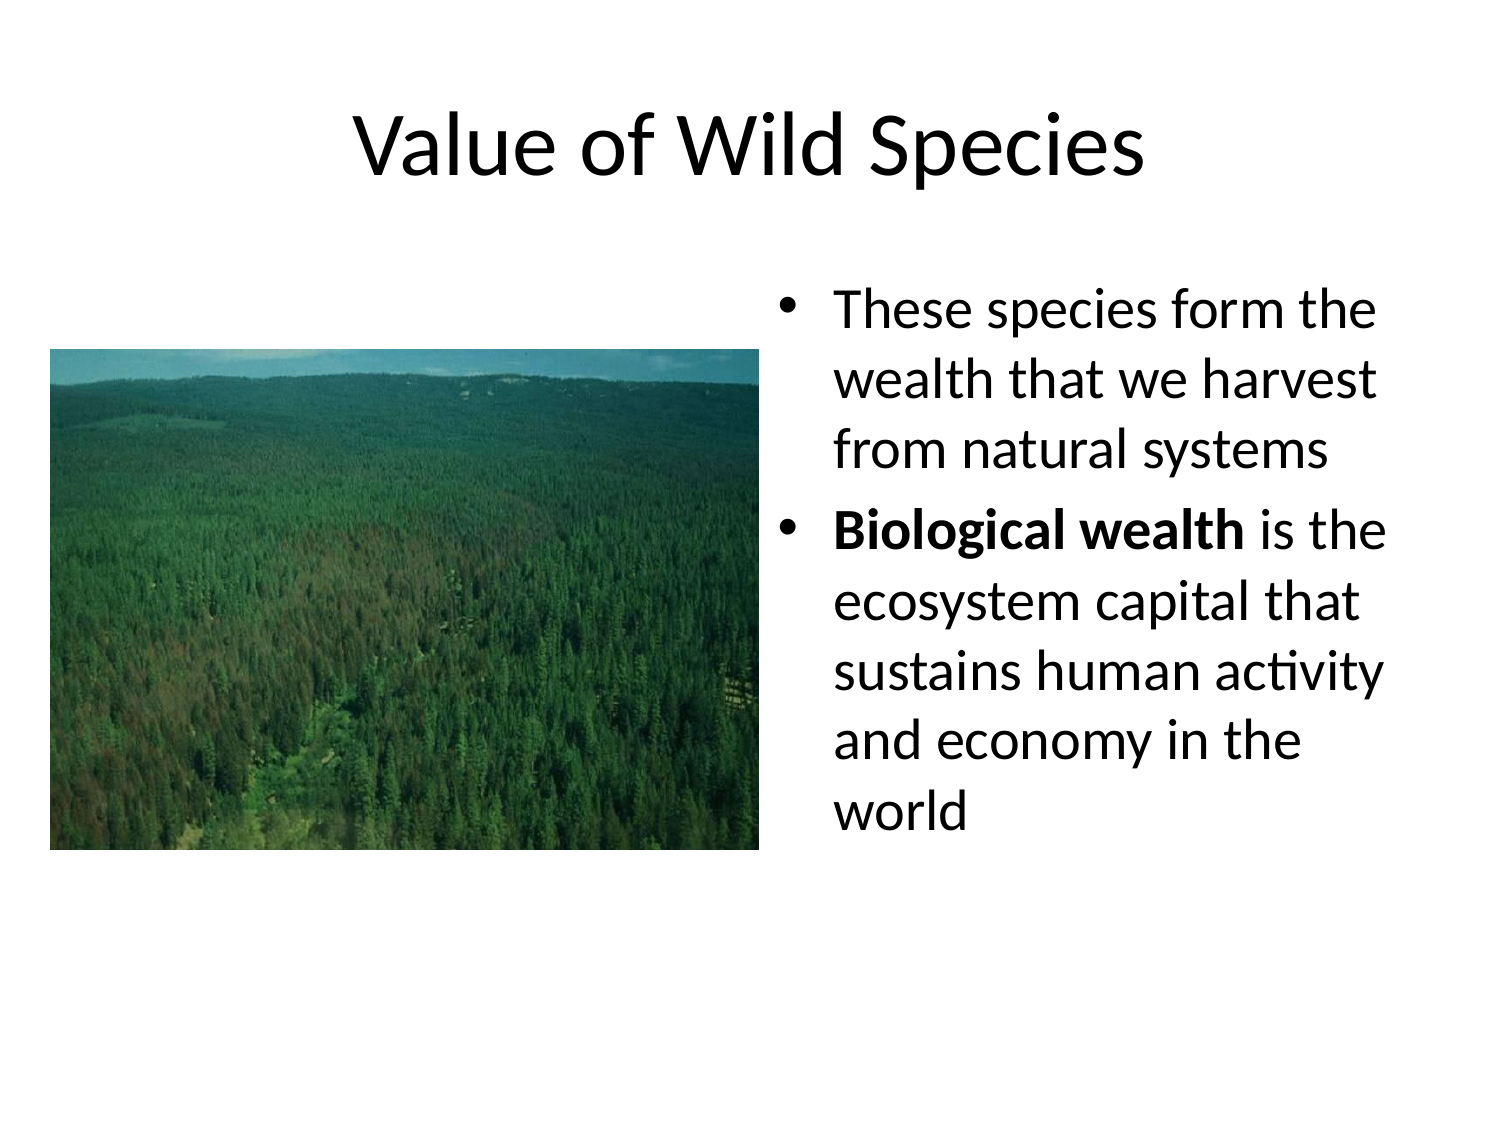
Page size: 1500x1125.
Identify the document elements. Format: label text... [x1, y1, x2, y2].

list These species form the wealth that we harvest from natural systems Biological wealth is the ecosystem capital that sustains human activity and economy in the world [762, 262, 1425, 1005]
picture [49, 349, 759, 851]
title Value of Wild Species [75, 45, 1425, 233]
